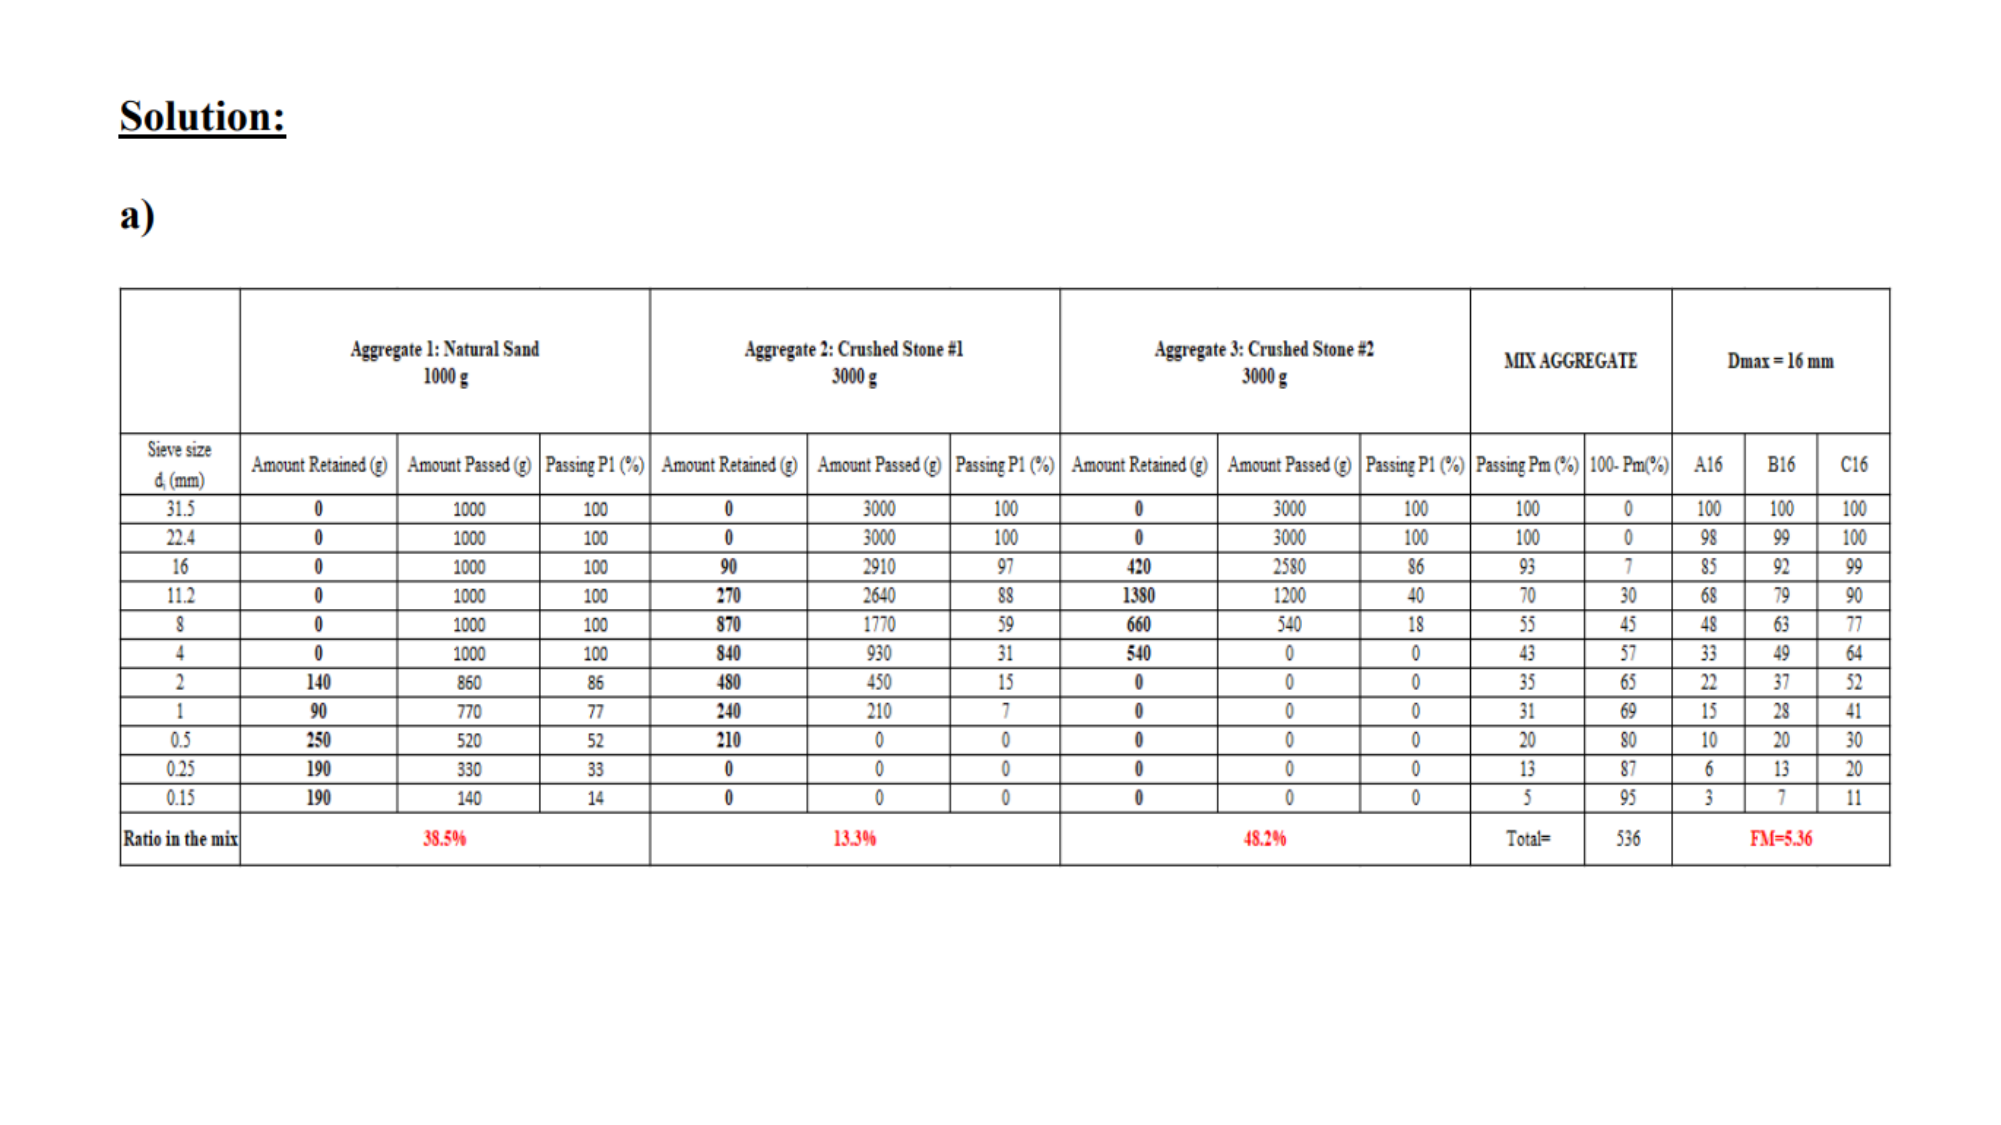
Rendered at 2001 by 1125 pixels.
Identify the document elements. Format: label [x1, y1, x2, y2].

picture [47, 63, 1920, 929]
